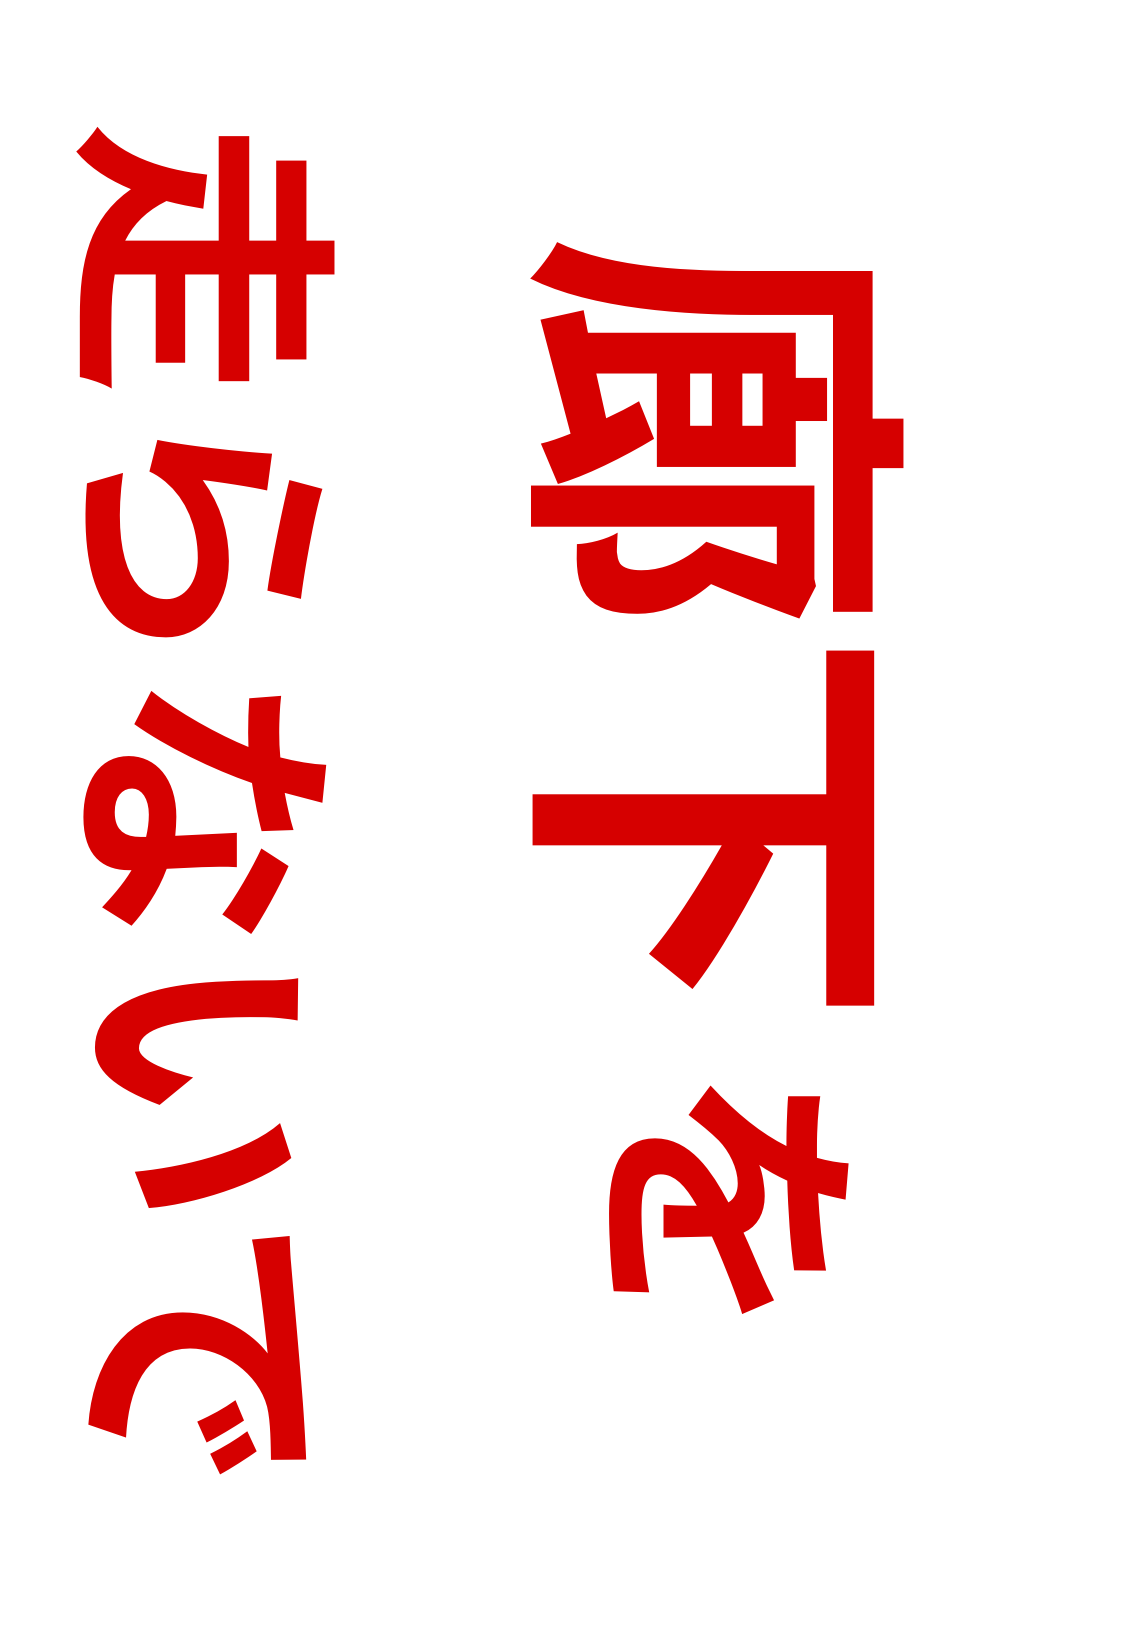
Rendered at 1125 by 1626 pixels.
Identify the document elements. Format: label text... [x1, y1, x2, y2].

text_box を 走らないで [39, 102, 1080, 1512]
text_box 廊下 [481, 221, 1017, 1039]
